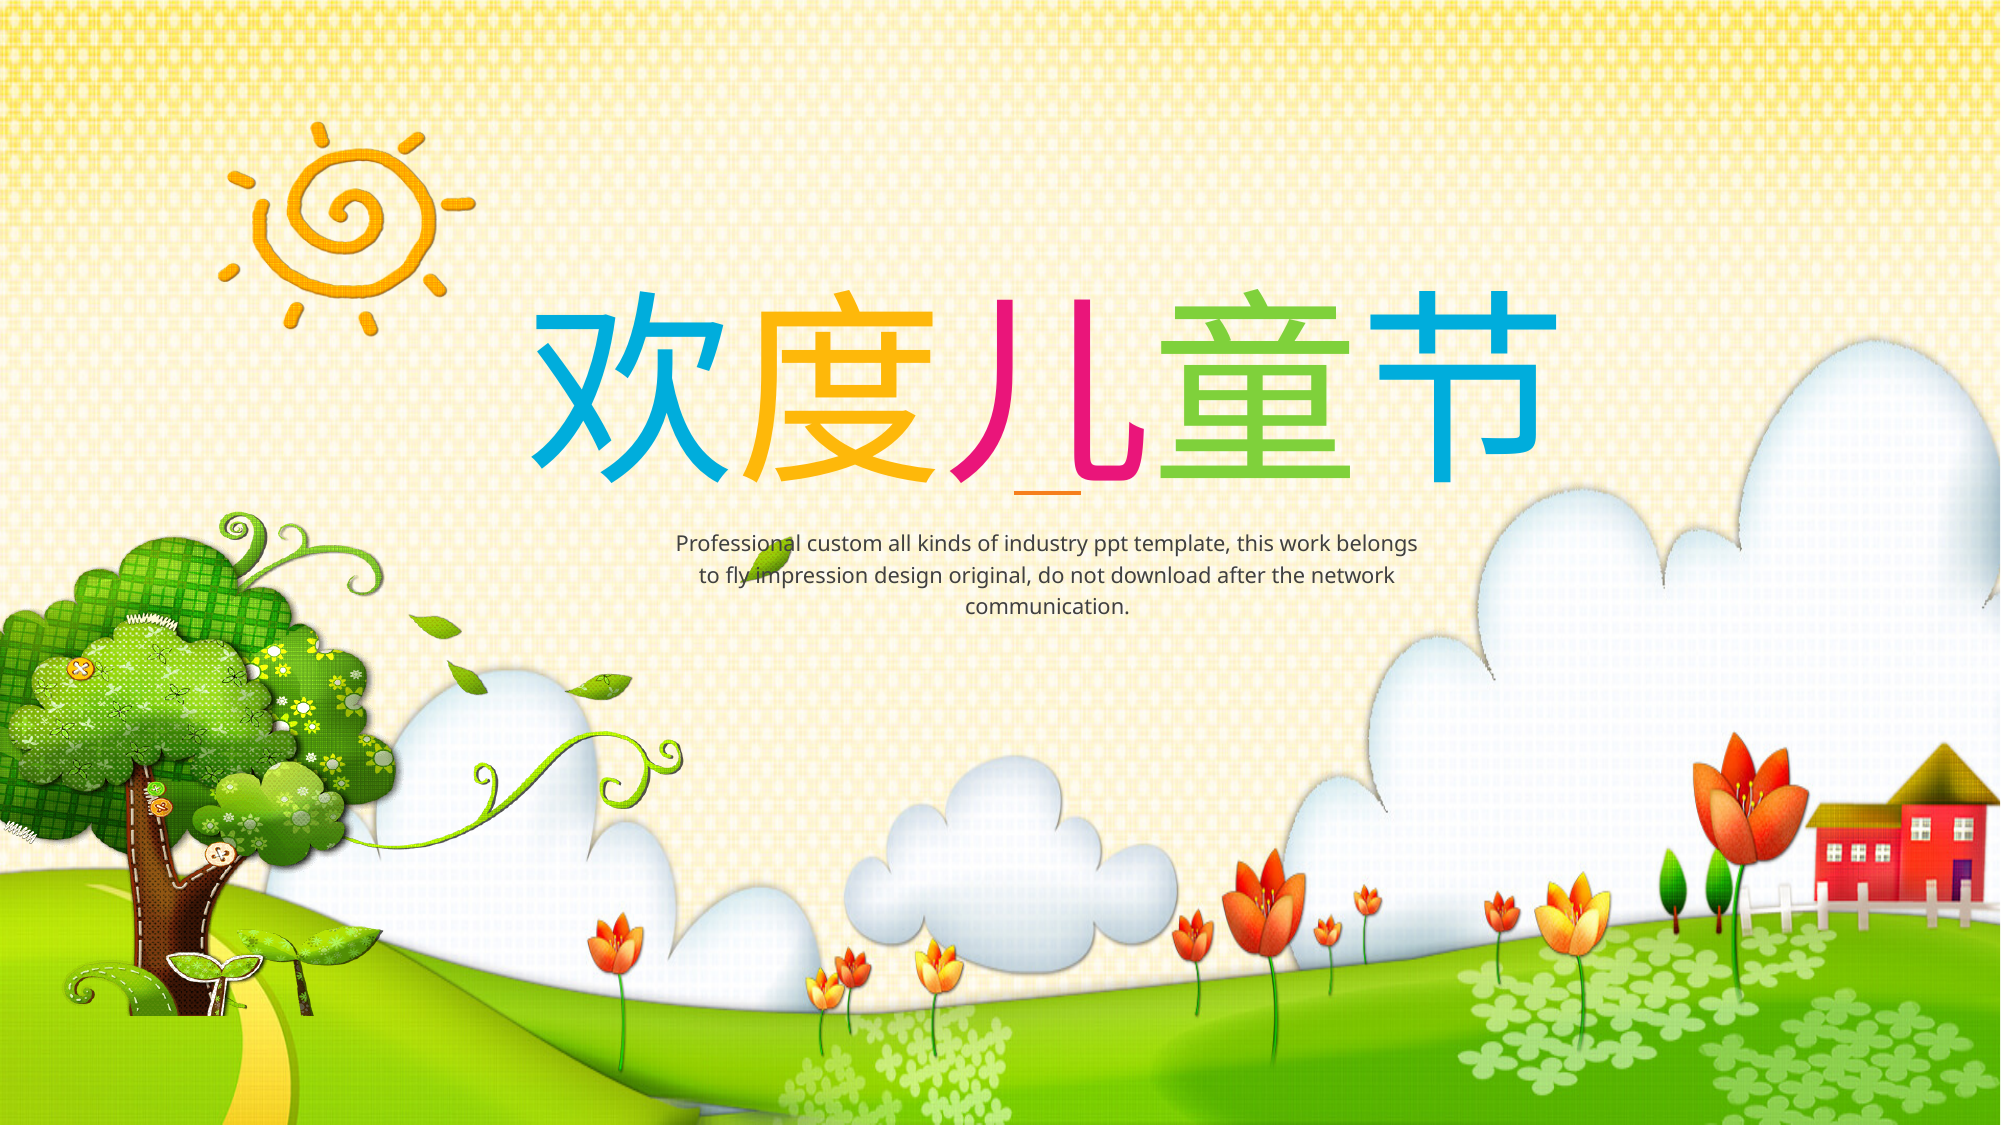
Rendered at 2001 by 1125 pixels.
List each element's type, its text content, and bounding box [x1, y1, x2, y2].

text_box 欢度儿童节 [509, 251, 1586, 516]
text_box Professional custom all kinds of industry ppt template, this work belongs to fly impression design original, do not download after the network communication. [814, 517, 1439, 627]
picture [0, 0, 2001, 1125]
